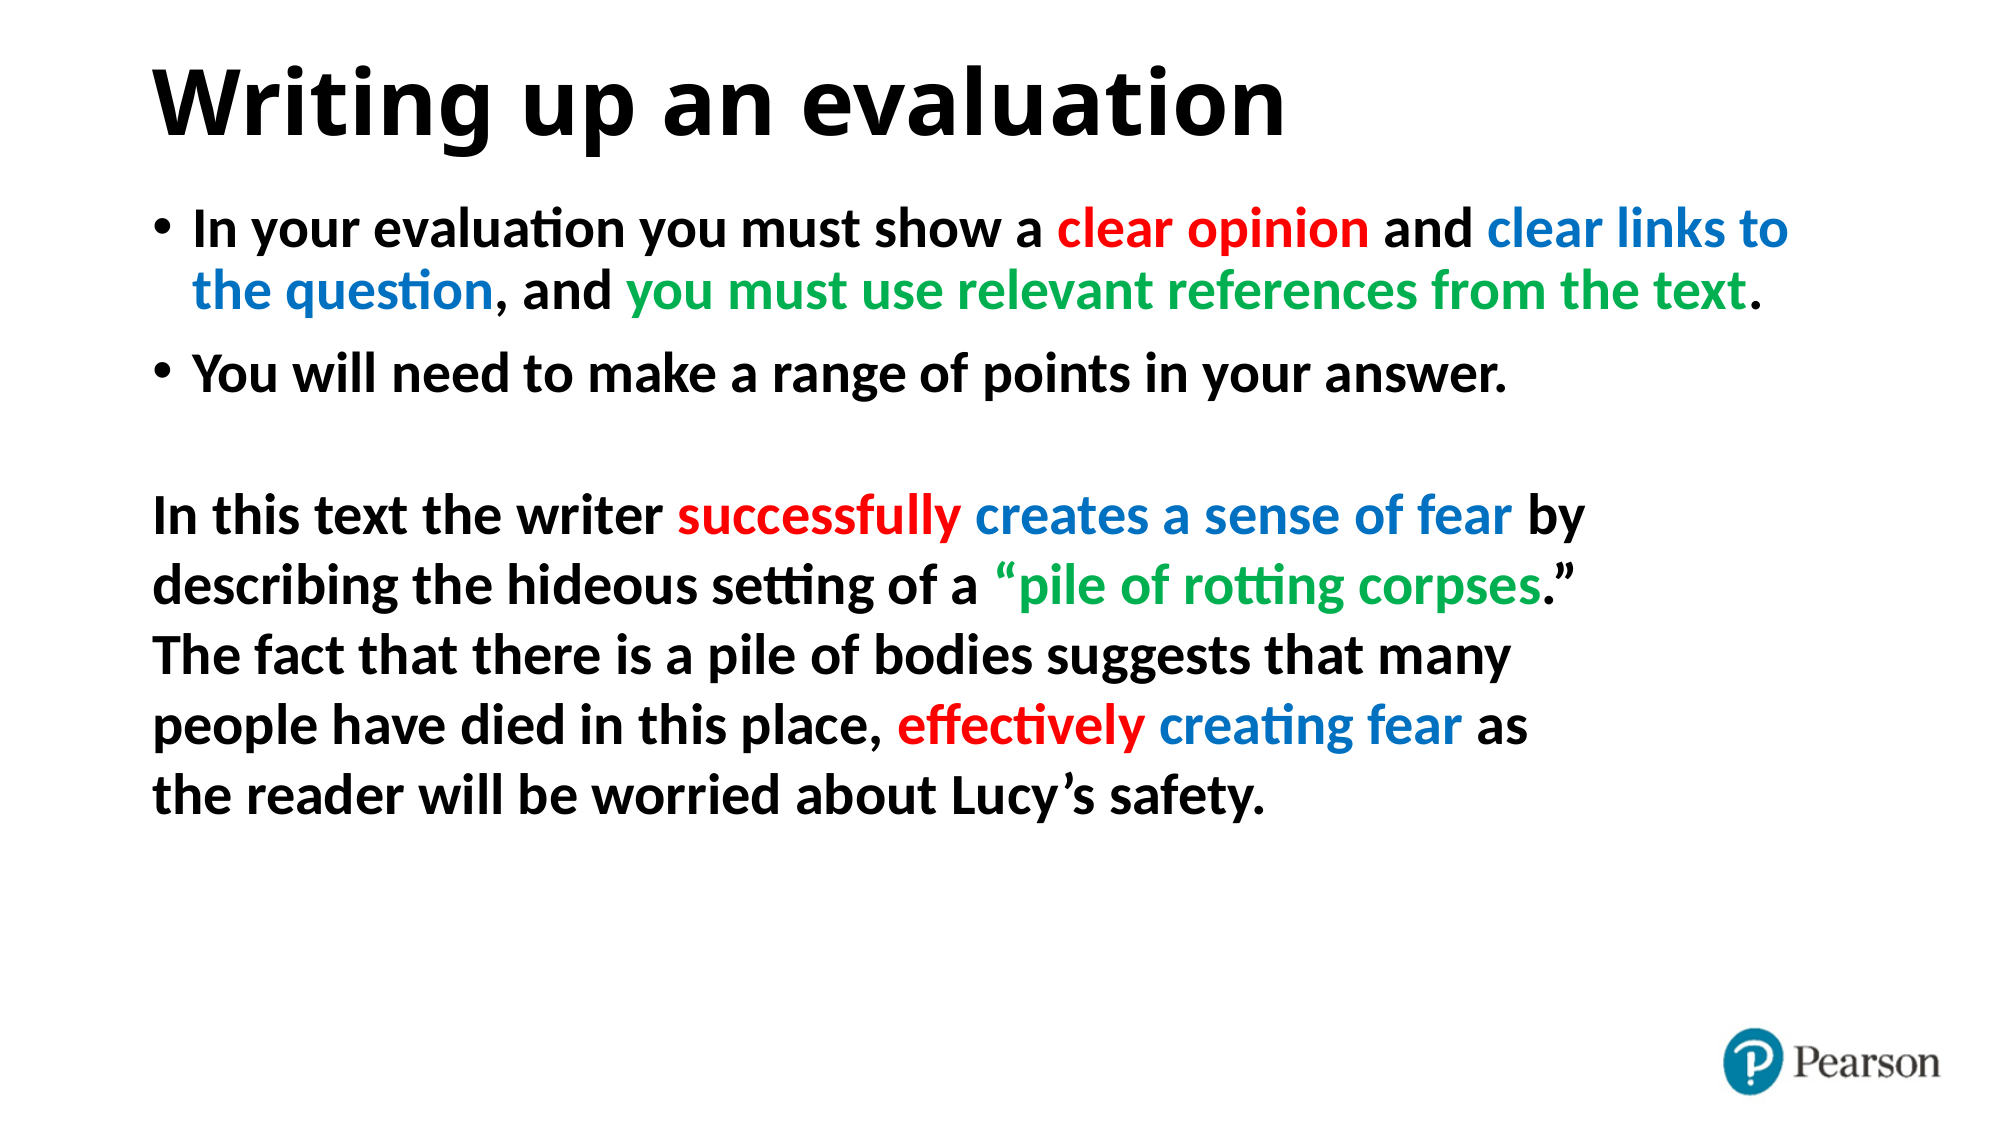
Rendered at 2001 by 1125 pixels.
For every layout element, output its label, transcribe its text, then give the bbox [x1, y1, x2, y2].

text_box In this text the writer successfully creates a sense of fear by describing the hideous setting of a “pile of rotting corpses.” The fact that there is a pile of bodies suggests that many people have died in this place, effectively creating fear as the reader will be worried about Lucy’s safety. [137, 468, 1624, 834]
list In your evaluation you must show a clear opinion and clear links to the question, and you must use relevant references from the text. You will need to make a range of points in your answer. [137, 189, 1811, 431]
picture [1713, 1013, 1951, 1106]
title Writing up an evaluation [137, 59, 1863, 153]
